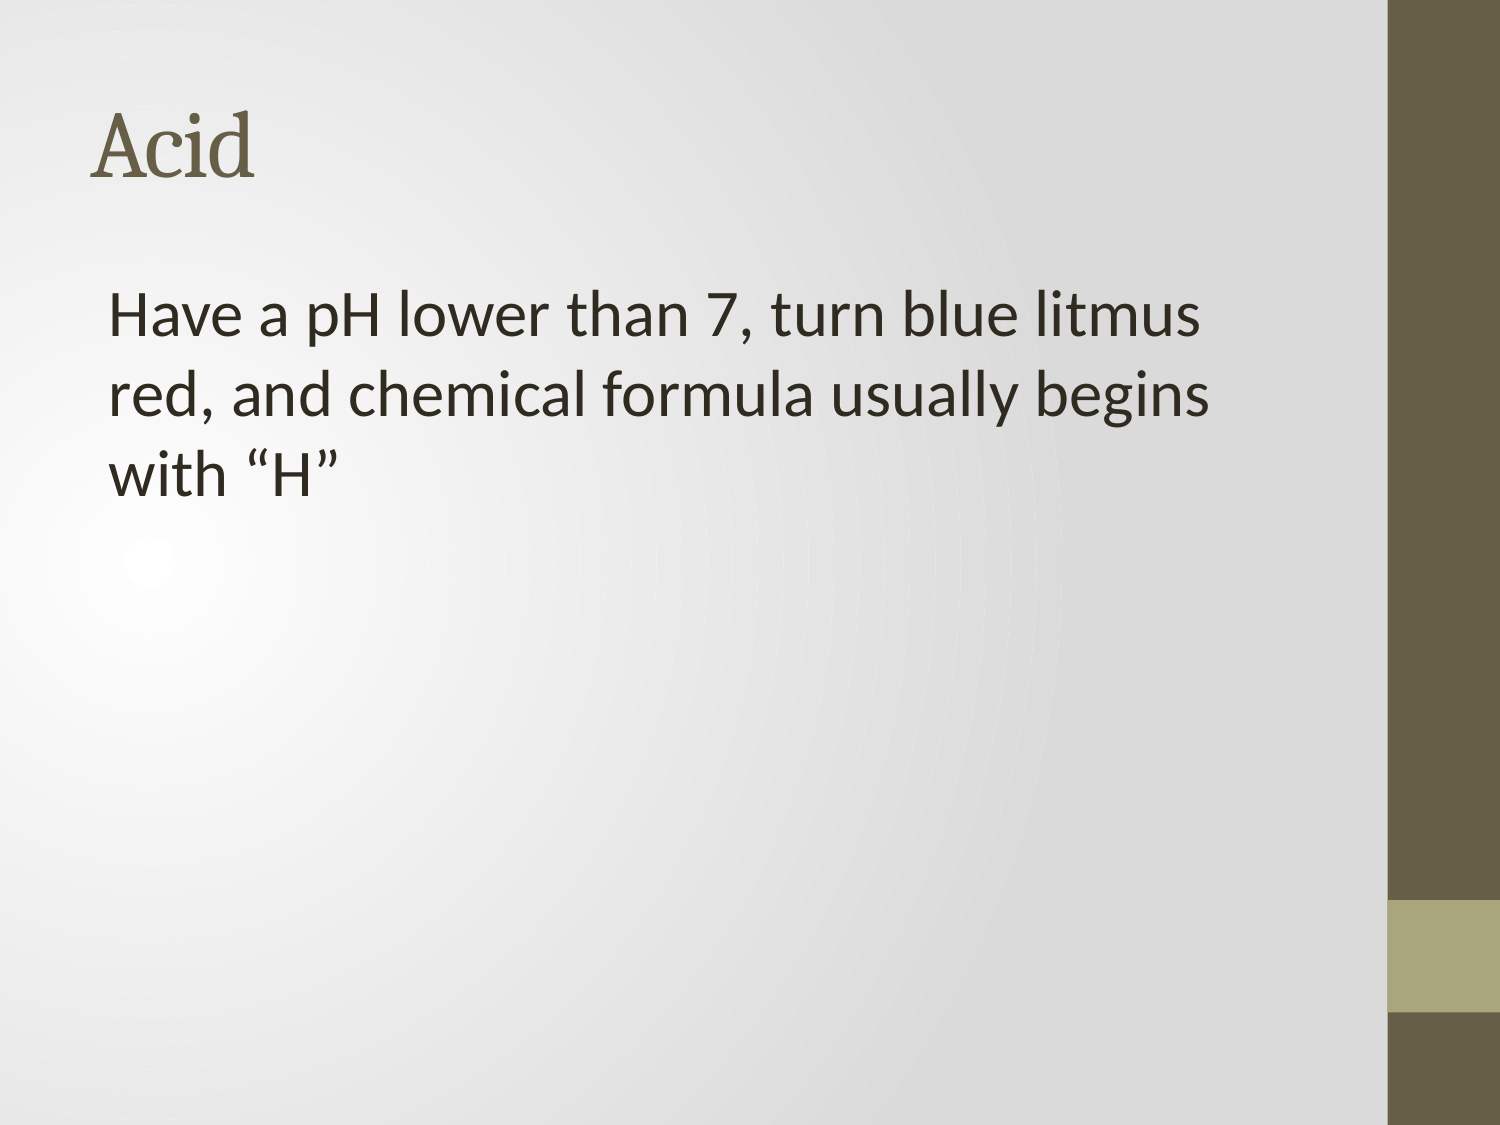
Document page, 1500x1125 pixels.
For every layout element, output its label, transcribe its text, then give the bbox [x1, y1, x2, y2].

list Have a pH lower than 7, turn blue litmus red, and chemical formula usually begins with “H” [75, 262, 1325, 1050]
title Acid [75, 45, 1325, 233]
